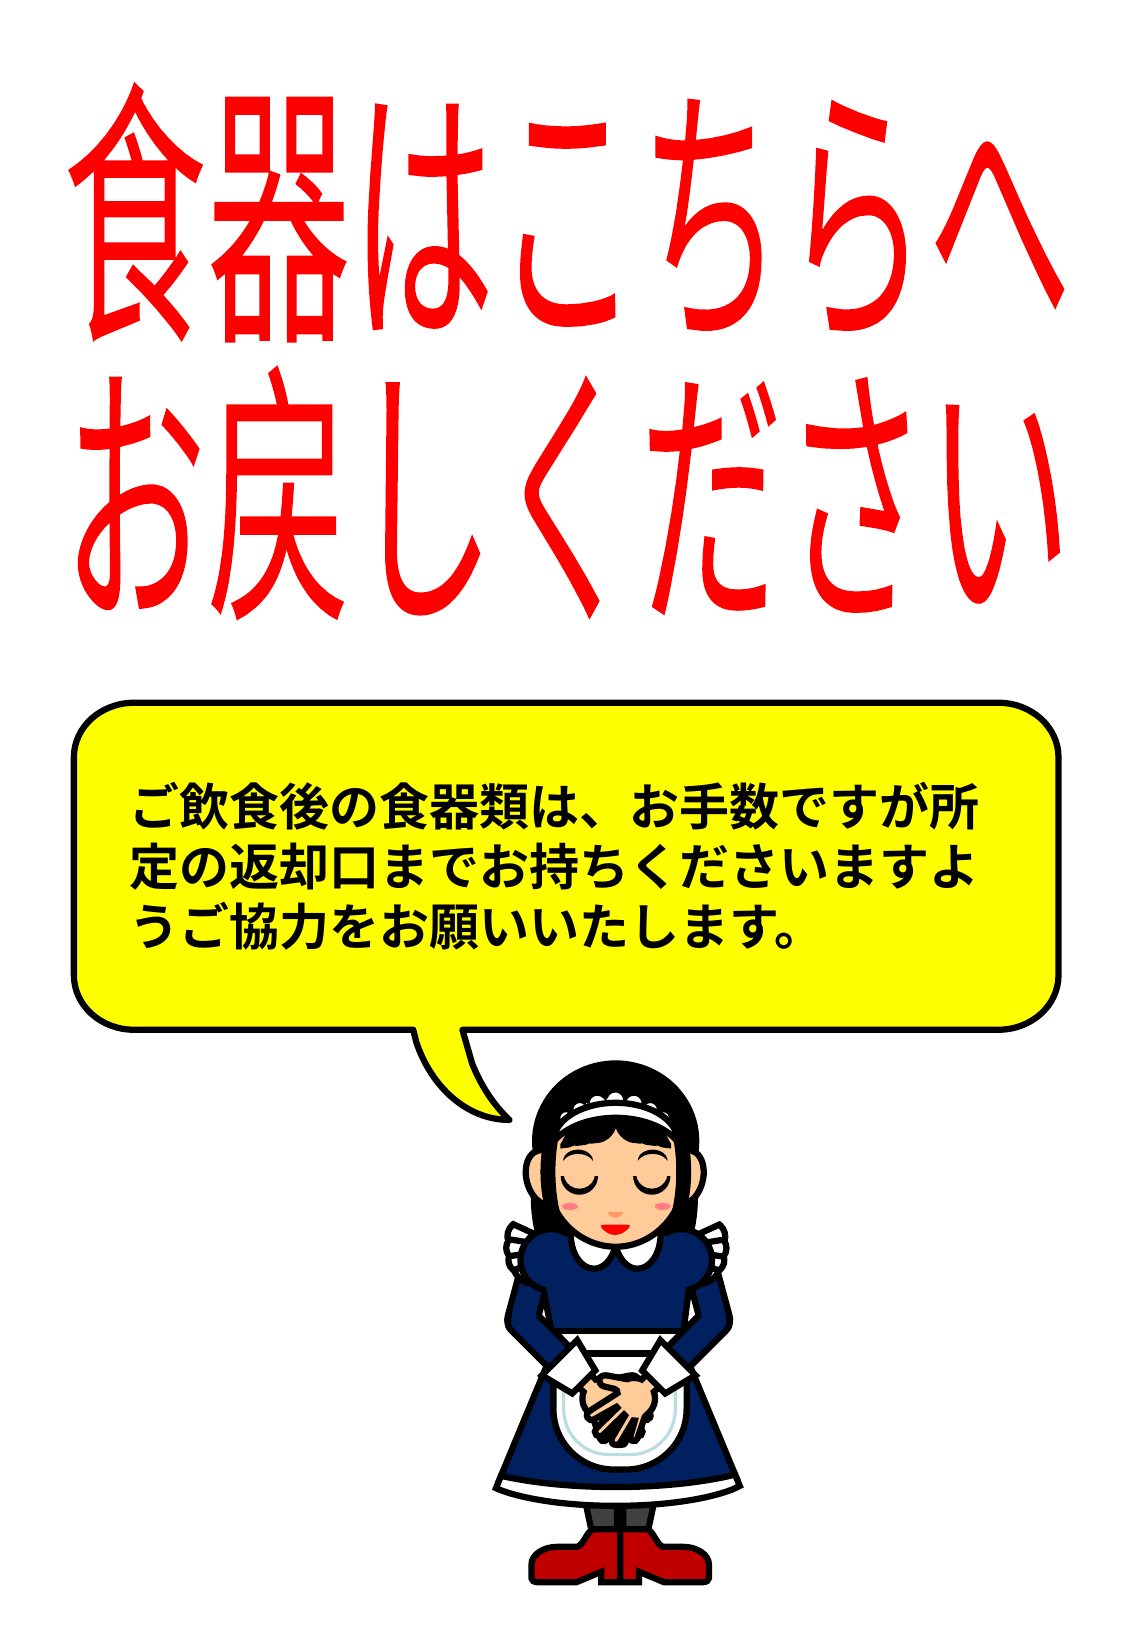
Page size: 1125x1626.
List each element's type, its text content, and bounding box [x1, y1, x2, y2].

text_box ご飲食後の食器類は、お手数ですが所定の返却口までお持ちくださいますようご協力をお願いいたします。 [114, 768, 1018, 963]
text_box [495, 1063, 740, 1583]
text_box [71, 700, 1061, 1120]
